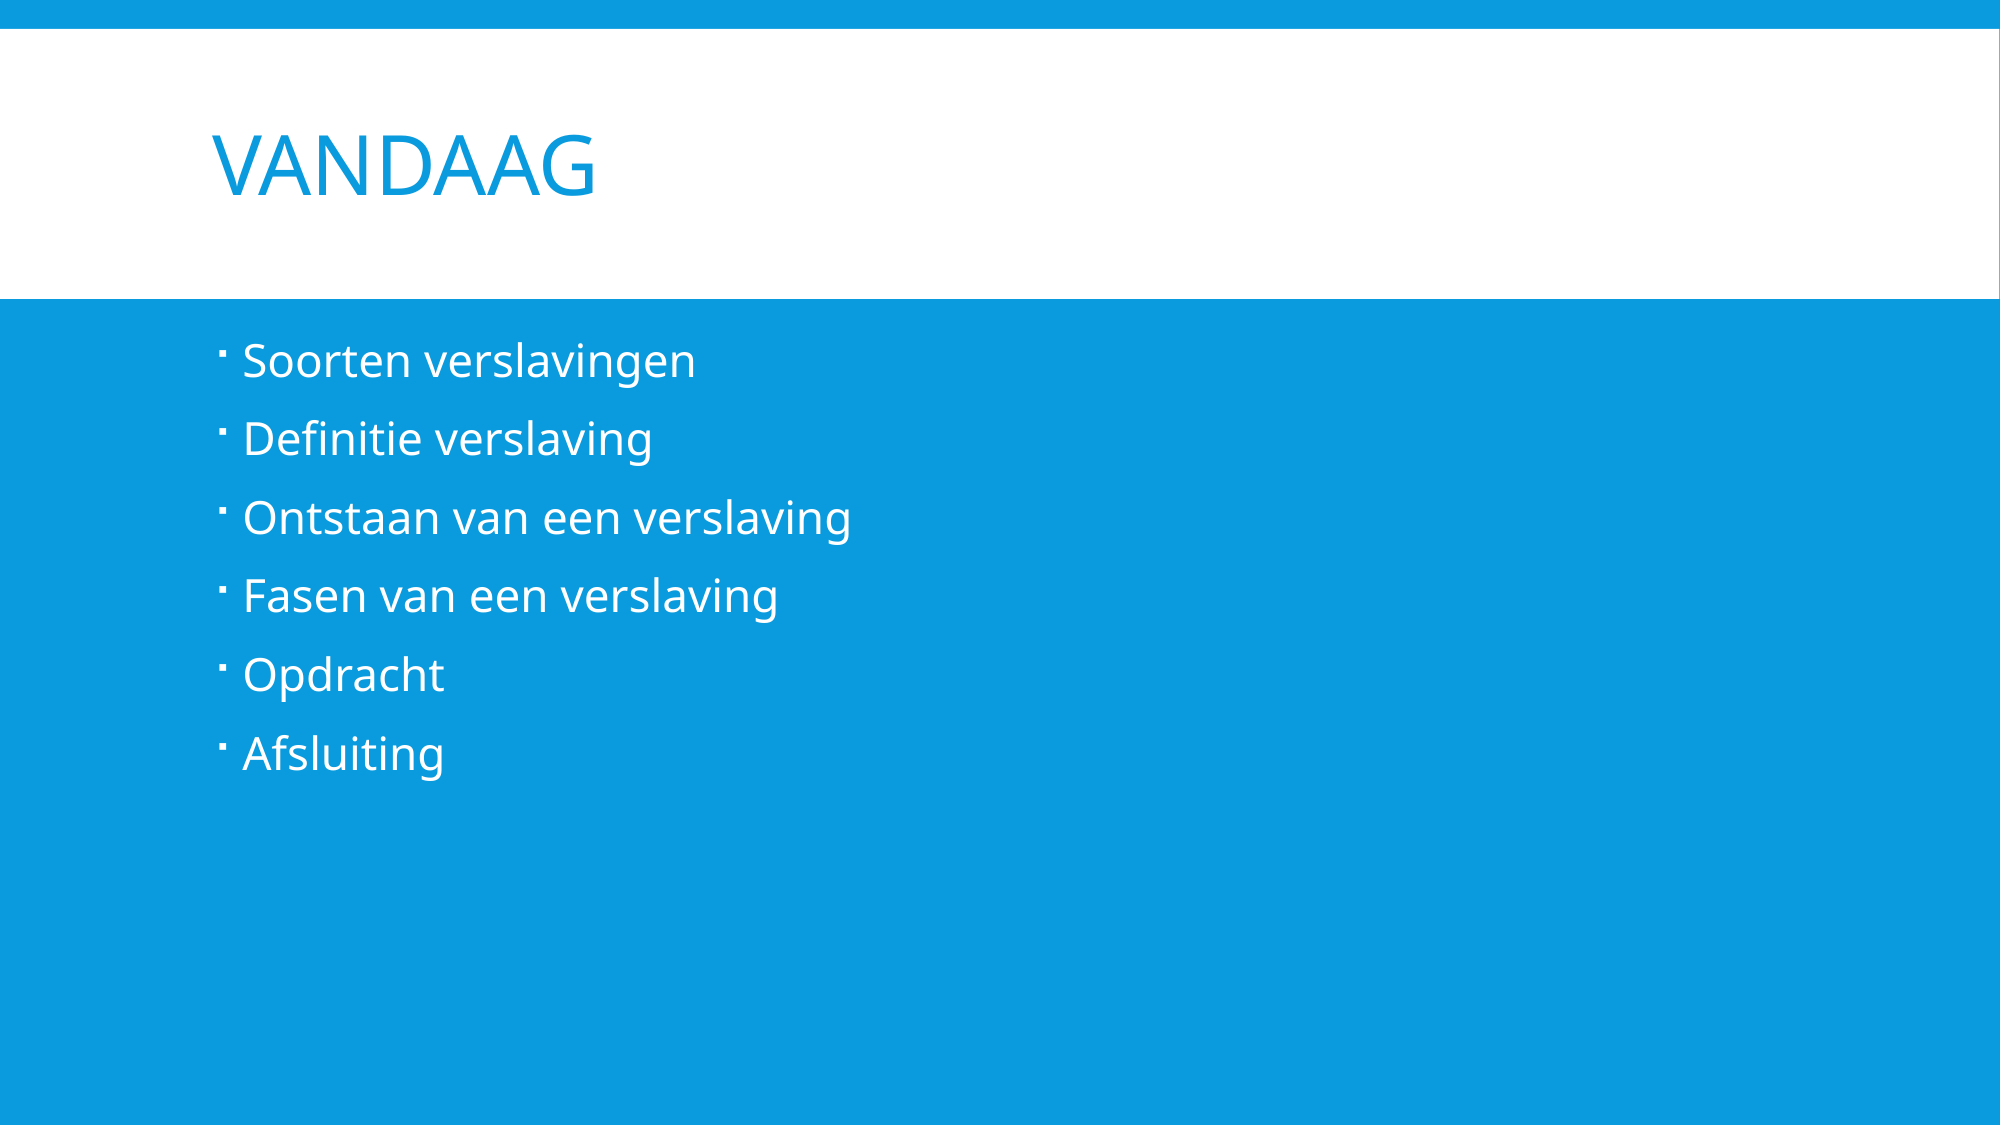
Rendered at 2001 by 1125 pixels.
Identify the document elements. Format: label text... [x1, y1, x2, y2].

title Vandaag [197, 46, 1803, 295]
list Soorten verslavingen Definitie verslaving Ontstaan van een verslaving Fasen van een verslaving Opdracht Afsluiting [197, 329, 1803, 1020]
